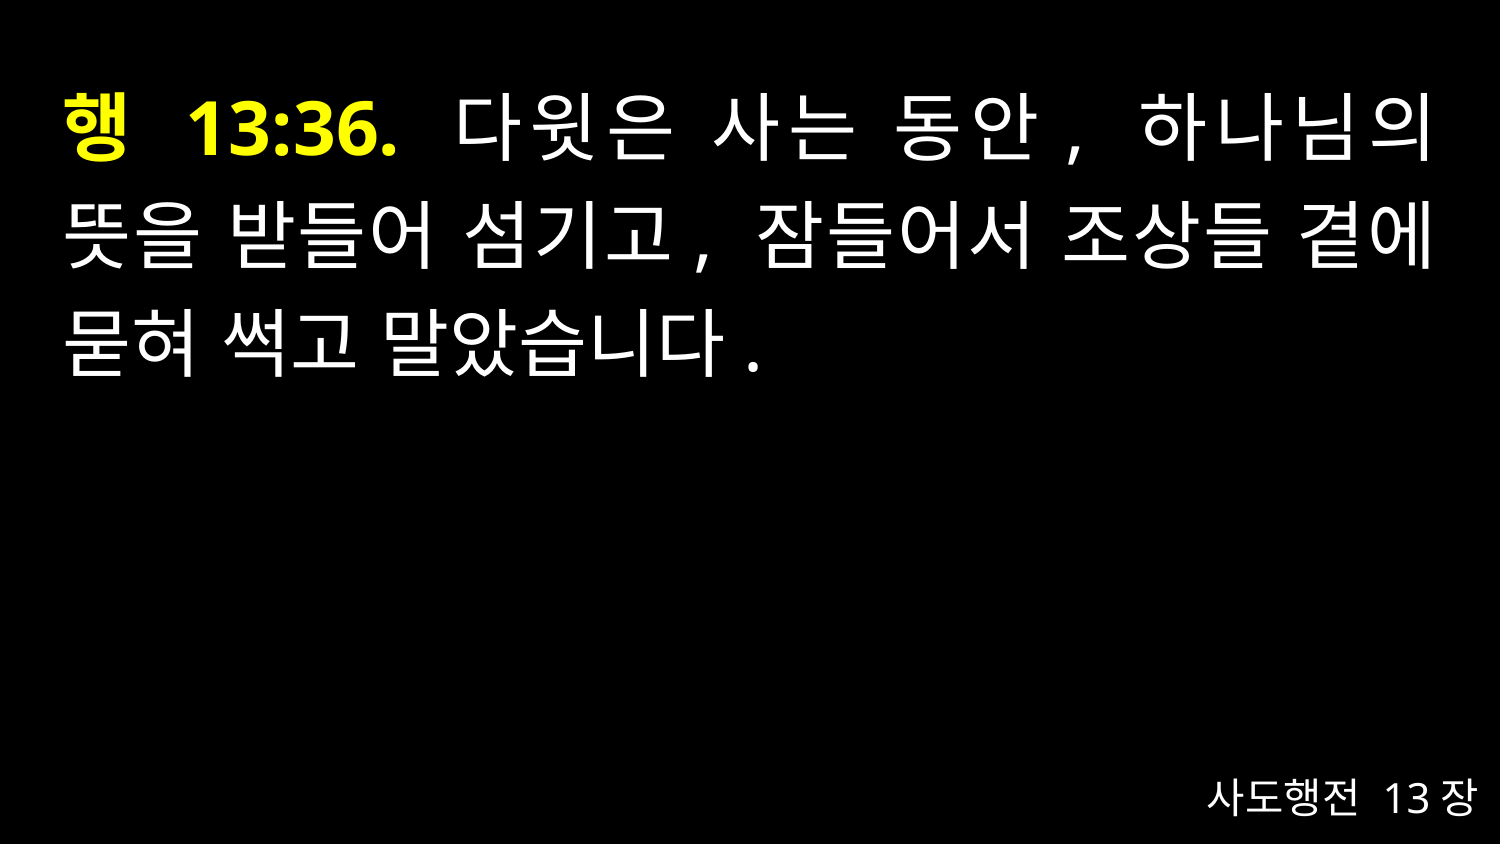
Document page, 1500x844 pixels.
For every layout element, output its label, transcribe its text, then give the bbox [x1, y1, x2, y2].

subtitle 사도행전 13장 [916, 770, 1500, 844]
title 행 13:36. 다윗은 사는 동안, 하나님의 뜻을 받들어 섬기고, 잠들어서 조상들 곁에 묻혀 썩고 말았습니다. [0, 0, 1500, 844]
